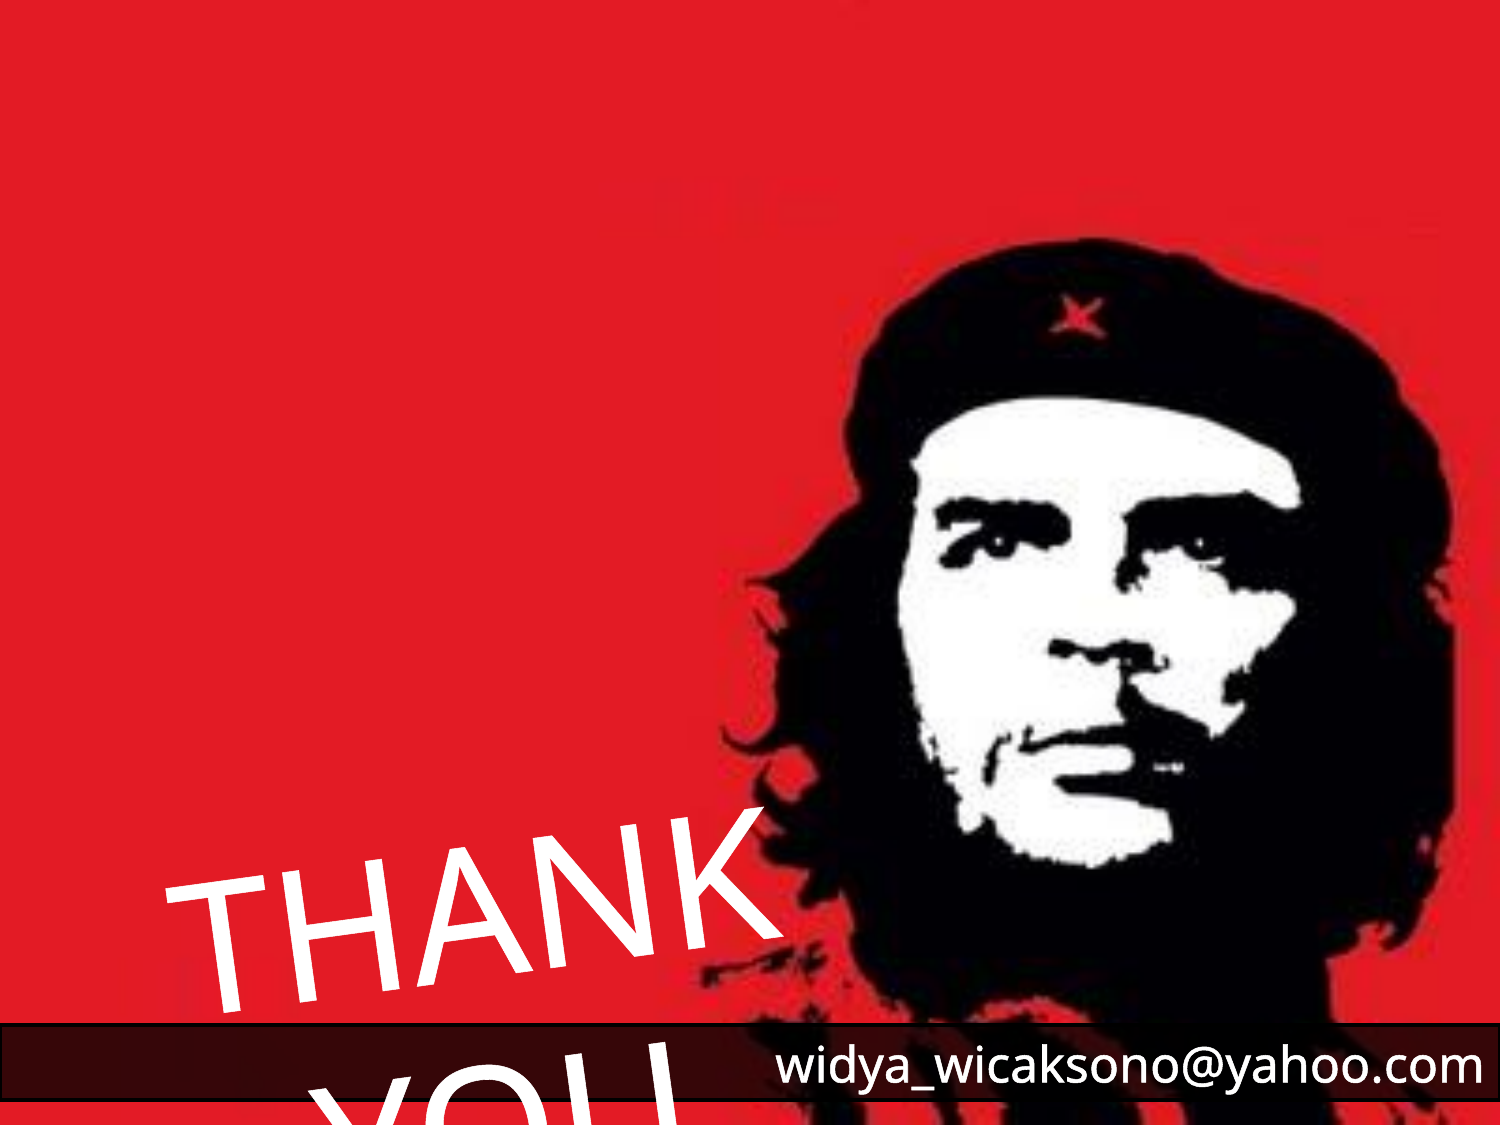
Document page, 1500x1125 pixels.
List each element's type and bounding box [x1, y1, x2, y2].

list [0, 0, 1500, 1125]
